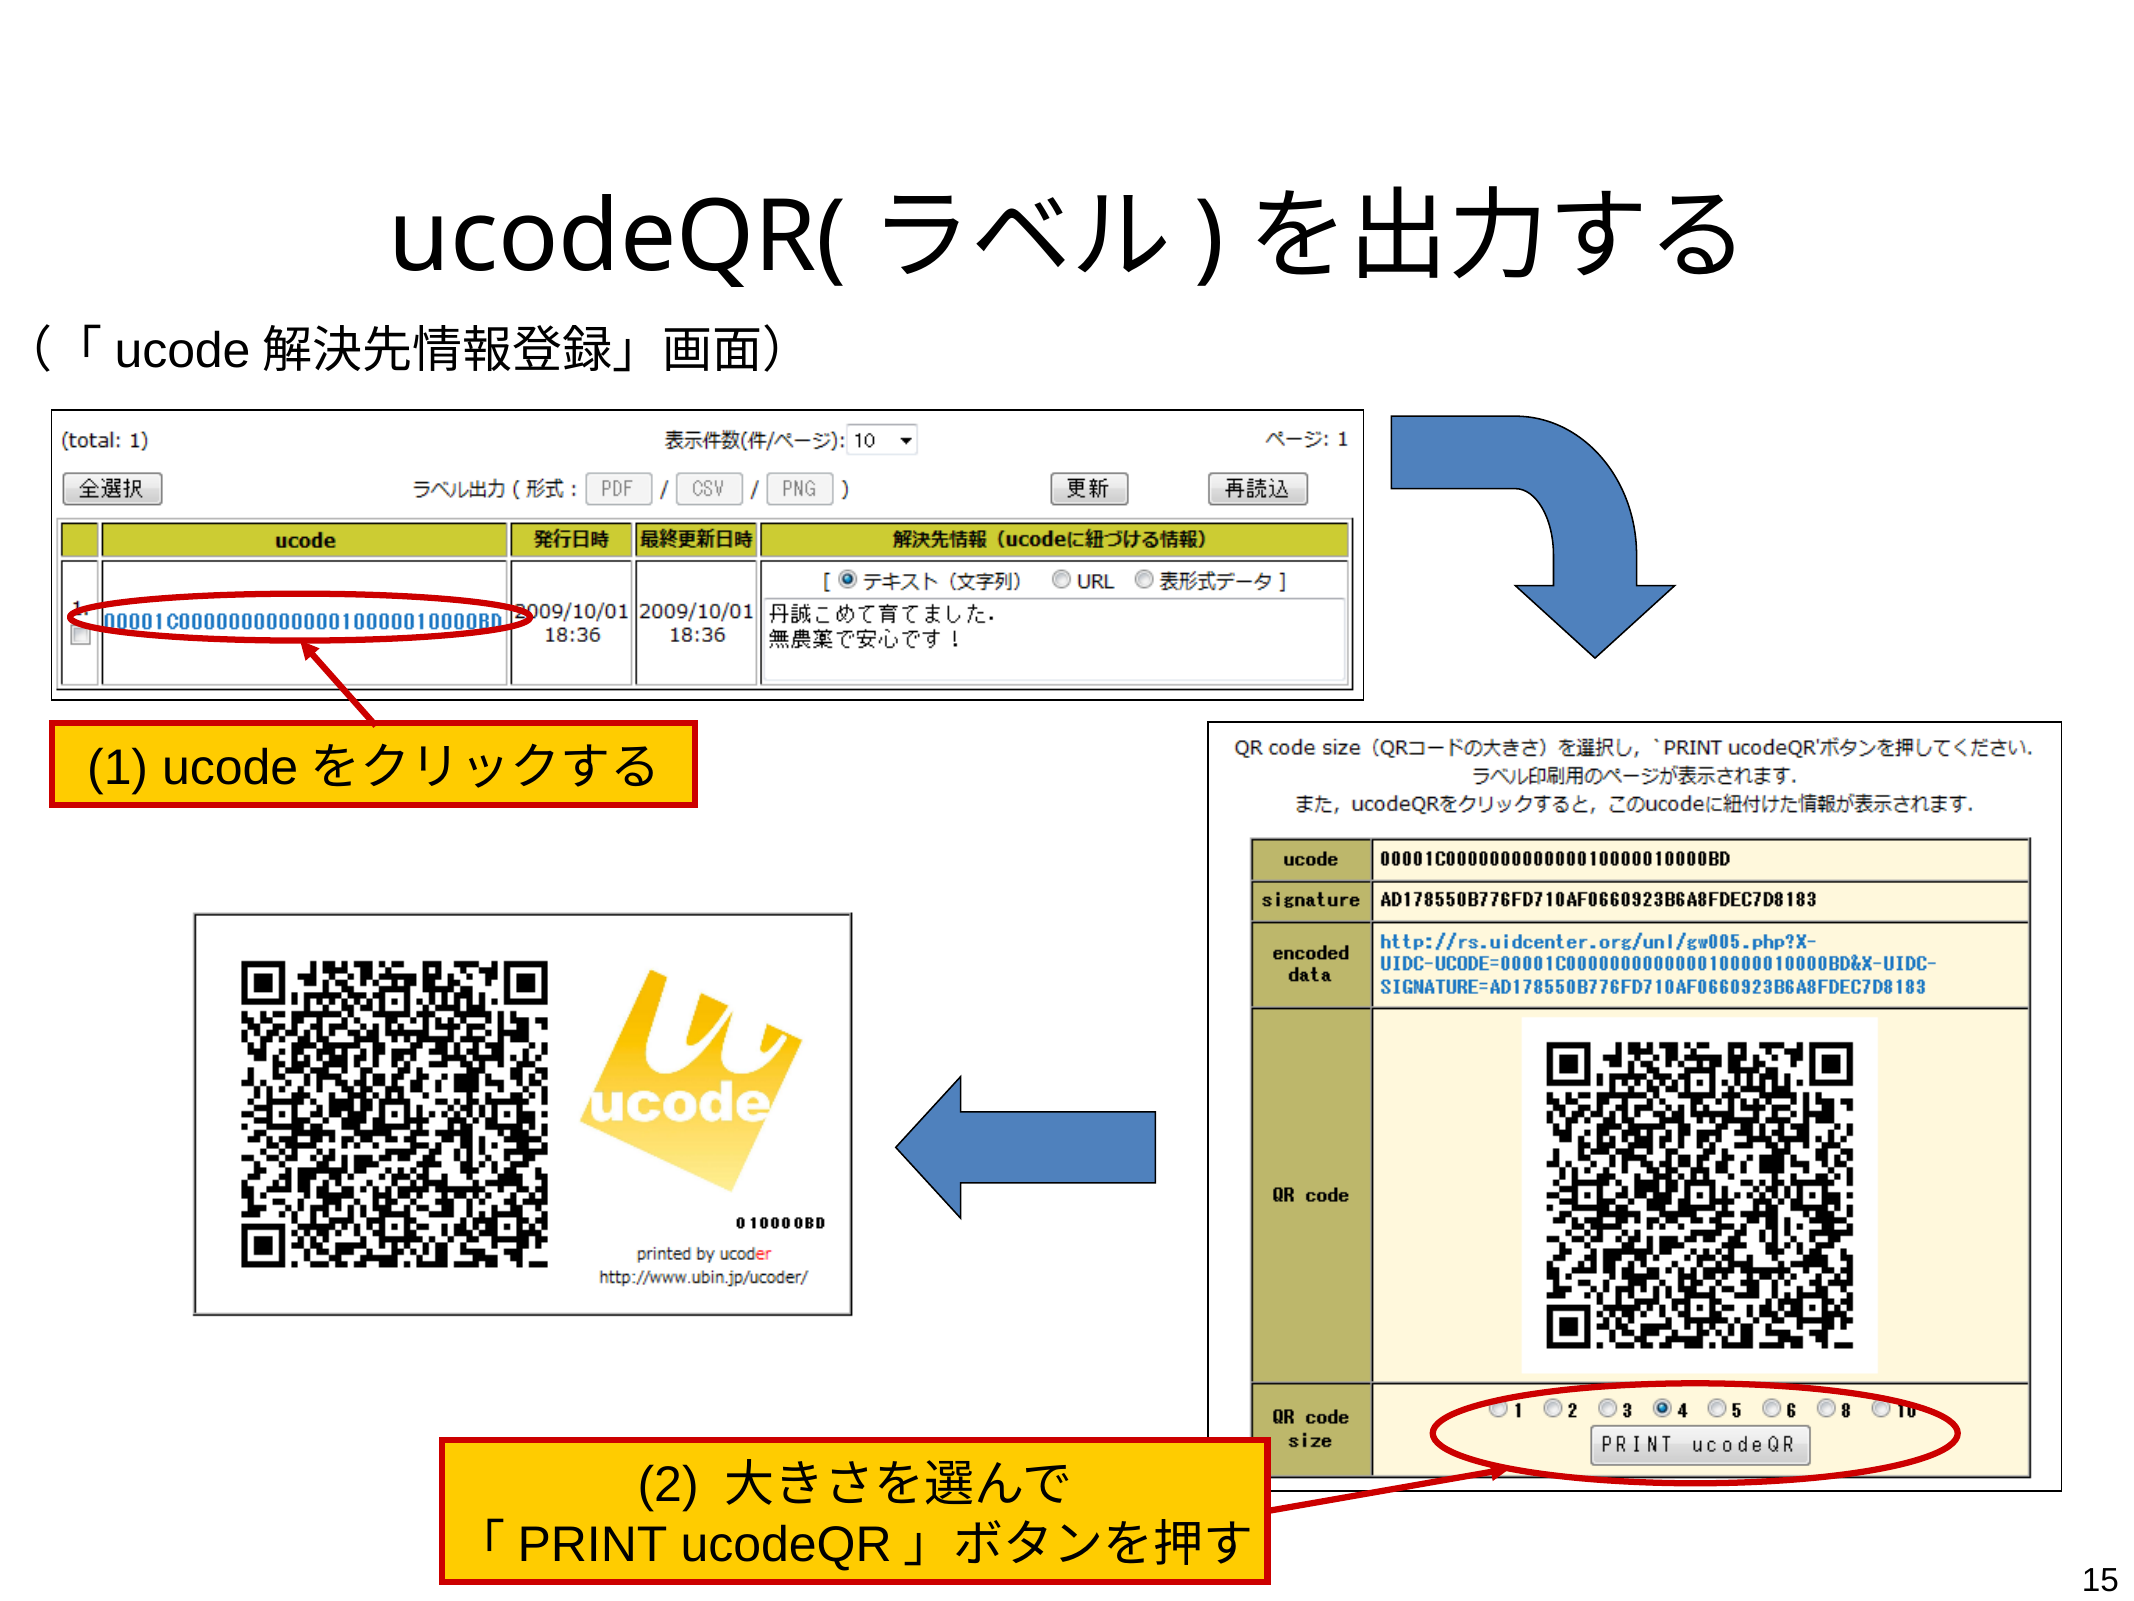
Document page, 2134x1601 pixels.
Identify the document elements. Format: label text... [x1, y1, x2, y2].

picture [51, 410, 1364, 700]
slide_number 15 [1635, 1549, 2134, 1601]
text_box （「ucode解決先情報登録」画面） [0, 310, 828, 386]
title ucodeQR(ラベル)を出力する [62, 107, 2075, 355]
picture [187, 905, 863, 1324]
text_box (2) 大きさを選んで 「PRINT ucodeQR」ボタンを押す [441, 1440, 1268, 1582]
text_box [1270, 1471, 1510, 1515]
text_box [895, 1076, 1156, 1219]
picture [1208, 722, 2061, 1491]
text_box (1) ucodeをクリックする [52, 723, 696, 806]
text_box [1391, 416, 1675, 659]
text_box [300, 644, 375, 722]
